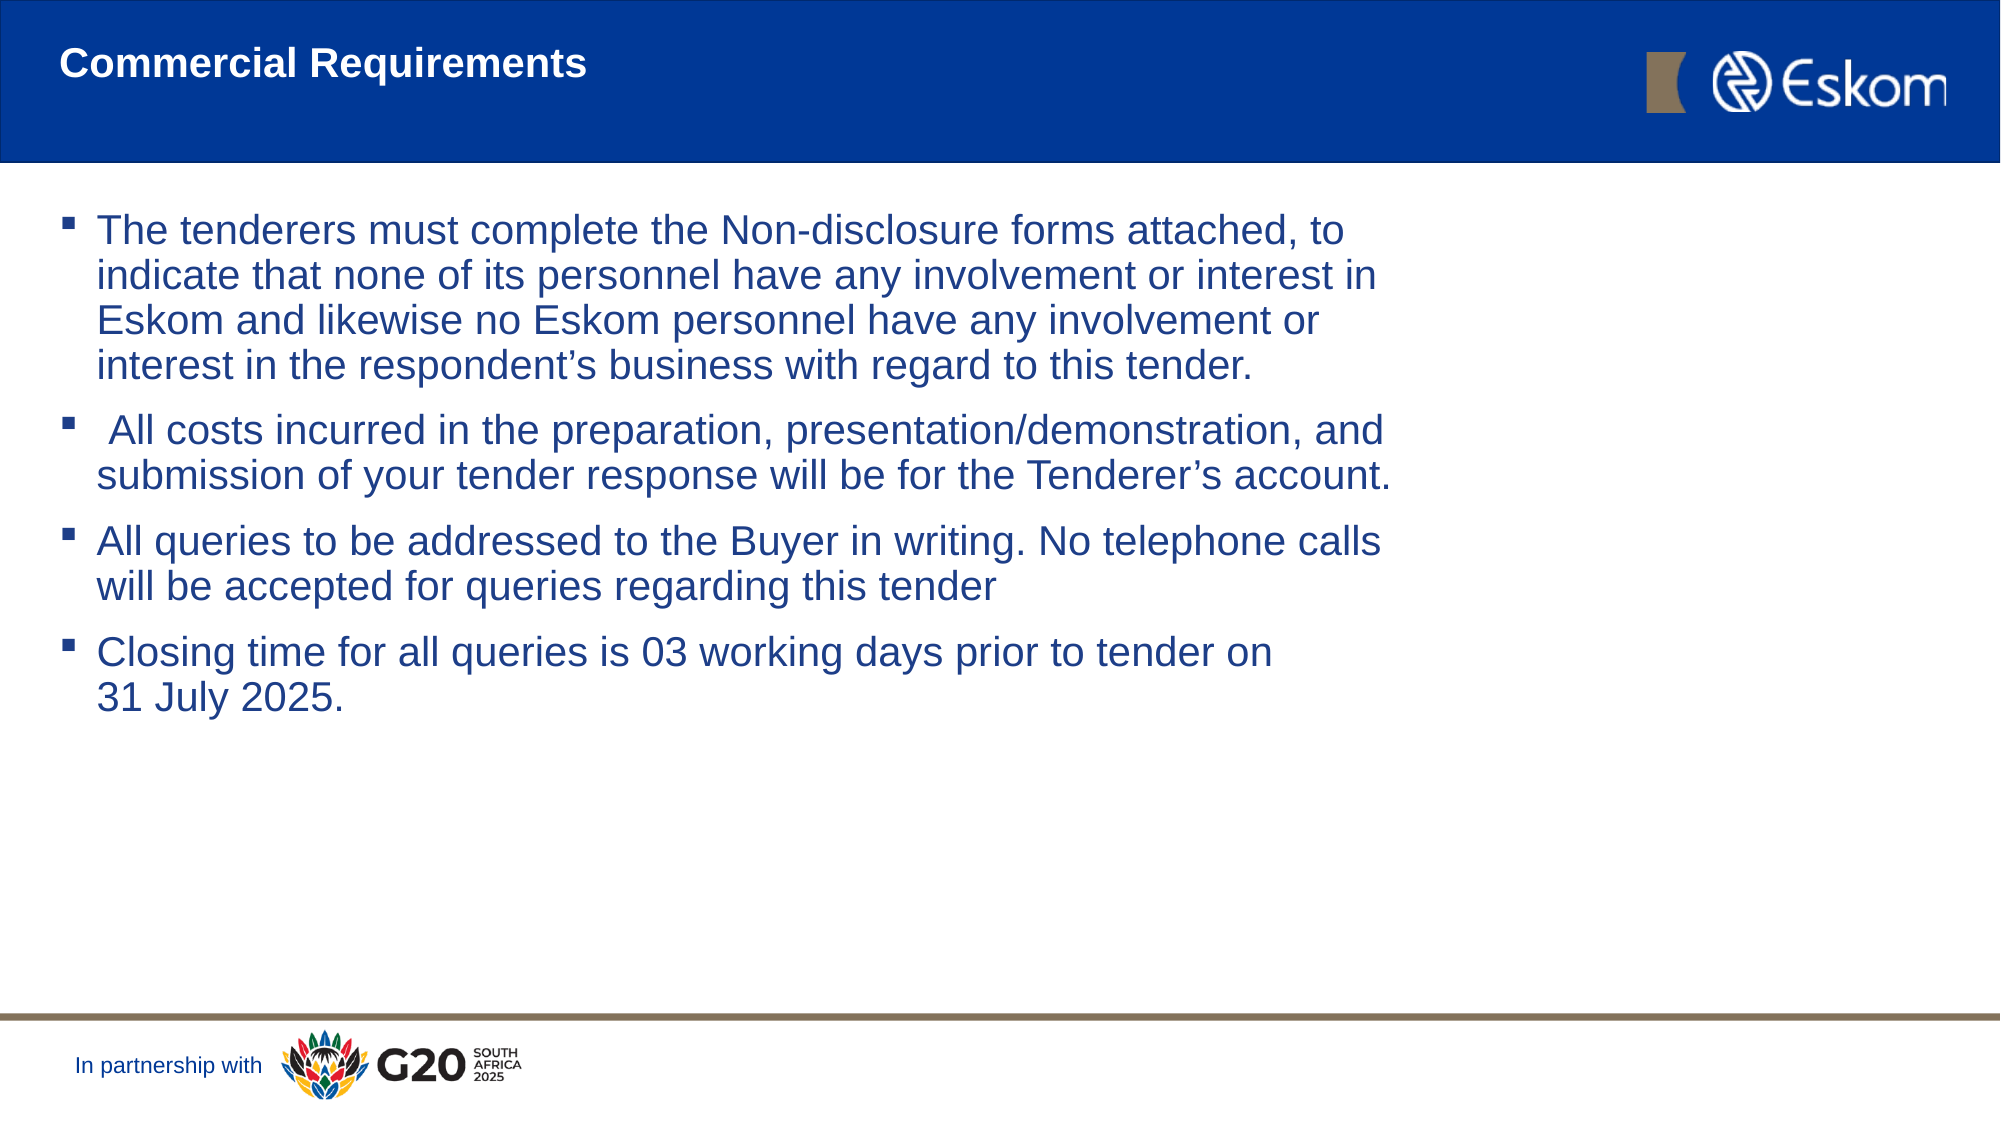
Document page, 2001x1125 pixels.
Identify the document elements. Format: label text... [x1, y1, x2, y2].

text_box The tenderers must complete the Non-disclosure forms attached, to indicate that none of its personnel have any involvement or interest in Eskom and likewise no Eskom personnel have any involvement or interest in the respondent’s business with regard to this tender. All costs incurred in the preparation, presentation/demonstration, and submission of your tender response will be for the Tenderer’s account. All queries to be addressed to the Buyer in writing. No telephone calls will be accepted for queries regarding this tender Closing time for all queries is 03 working days prior to tender on 31 July 2025. [44, 200, 1445, 998]
text_box Commercial Requirements [44, 33, 1121, 143]
picture [280, 1029, 526, 1100]
